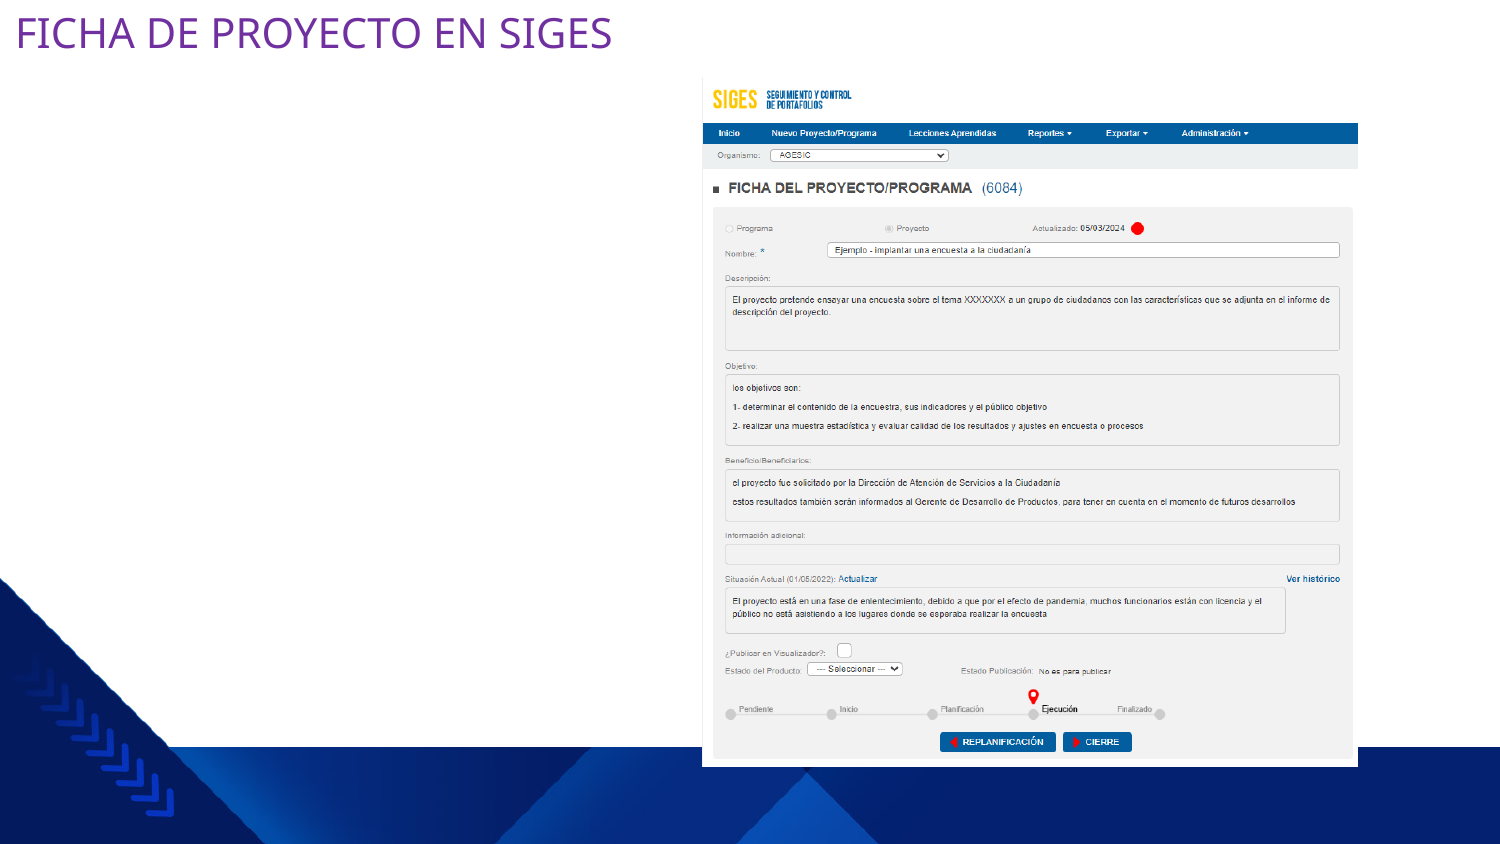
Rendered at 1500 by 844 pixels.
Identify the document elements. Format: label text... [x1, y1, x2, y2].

title FICHA DE PROYECTO EN SIGES [0, 0, 1290, 68]
picture [0, 0, 1500, 844]
